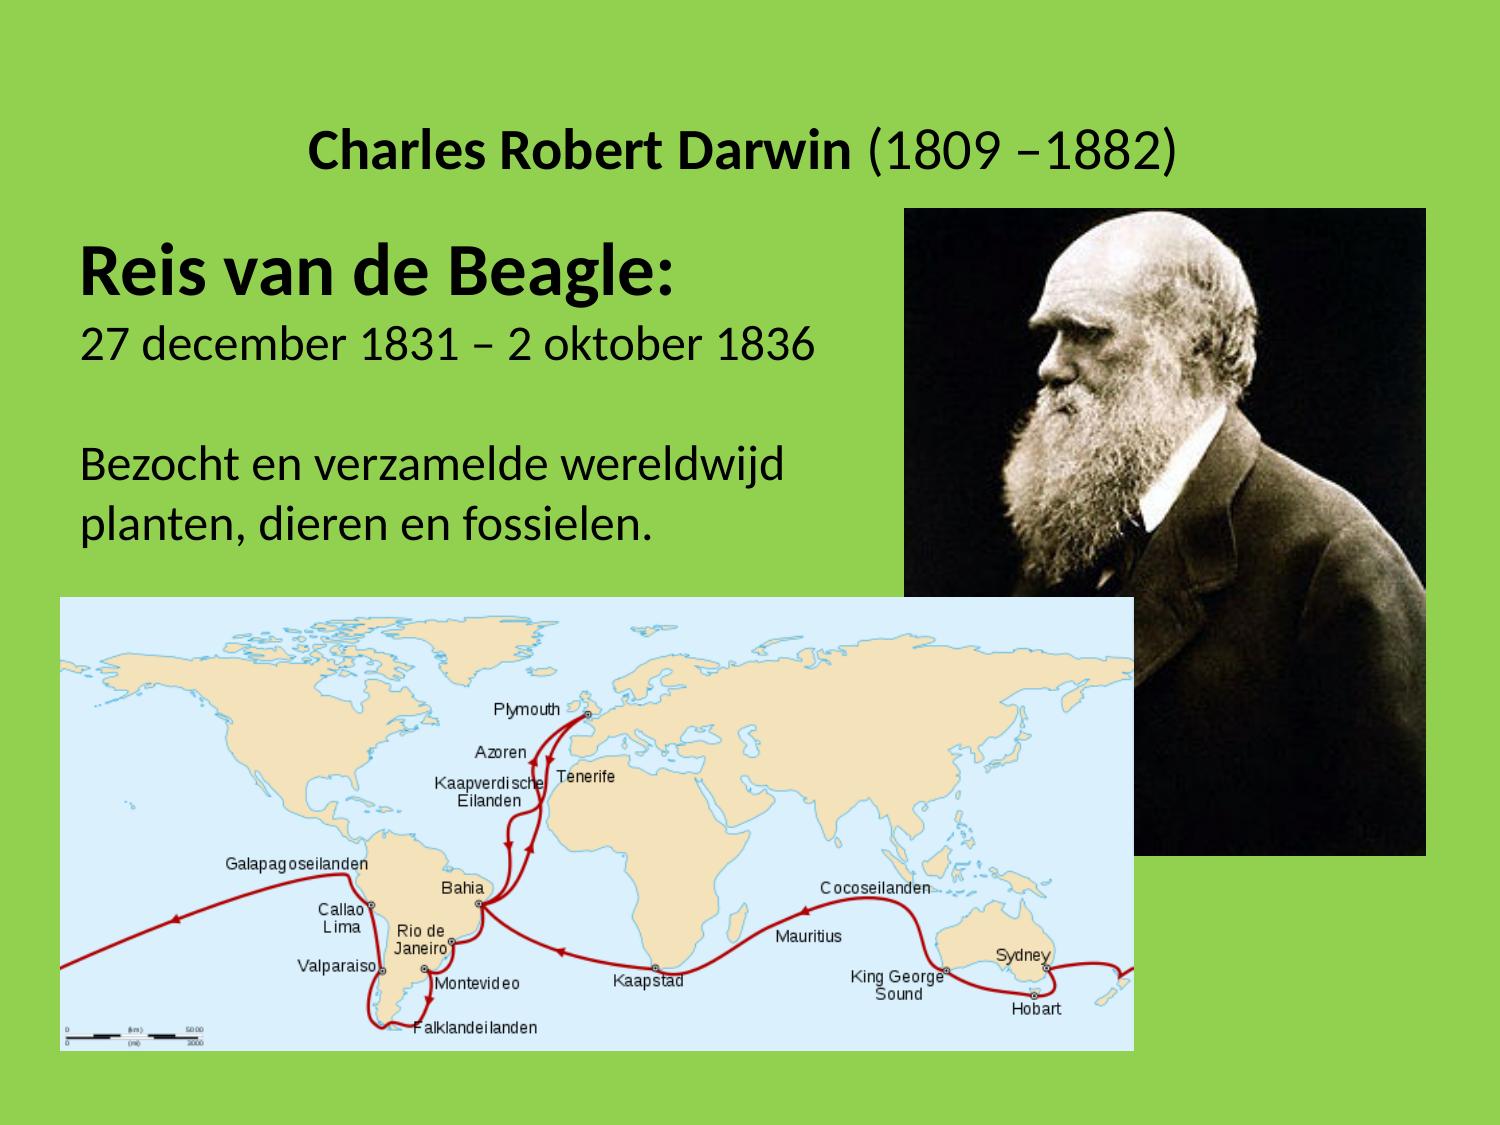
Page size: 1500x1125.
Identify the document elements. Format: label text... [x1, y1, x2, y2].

text_box Charles Robert Darwin (1809 –1882) [64, 103, 1424, 189]
picture [60, 207, 1426, 1052]
text_box Reis van de Beagle: 27 december 1831 – 2 oktober 1836 Bezocht en verzamelde wereldwijd planten, dieren en fossielen. [64, 212, 845, 558]
